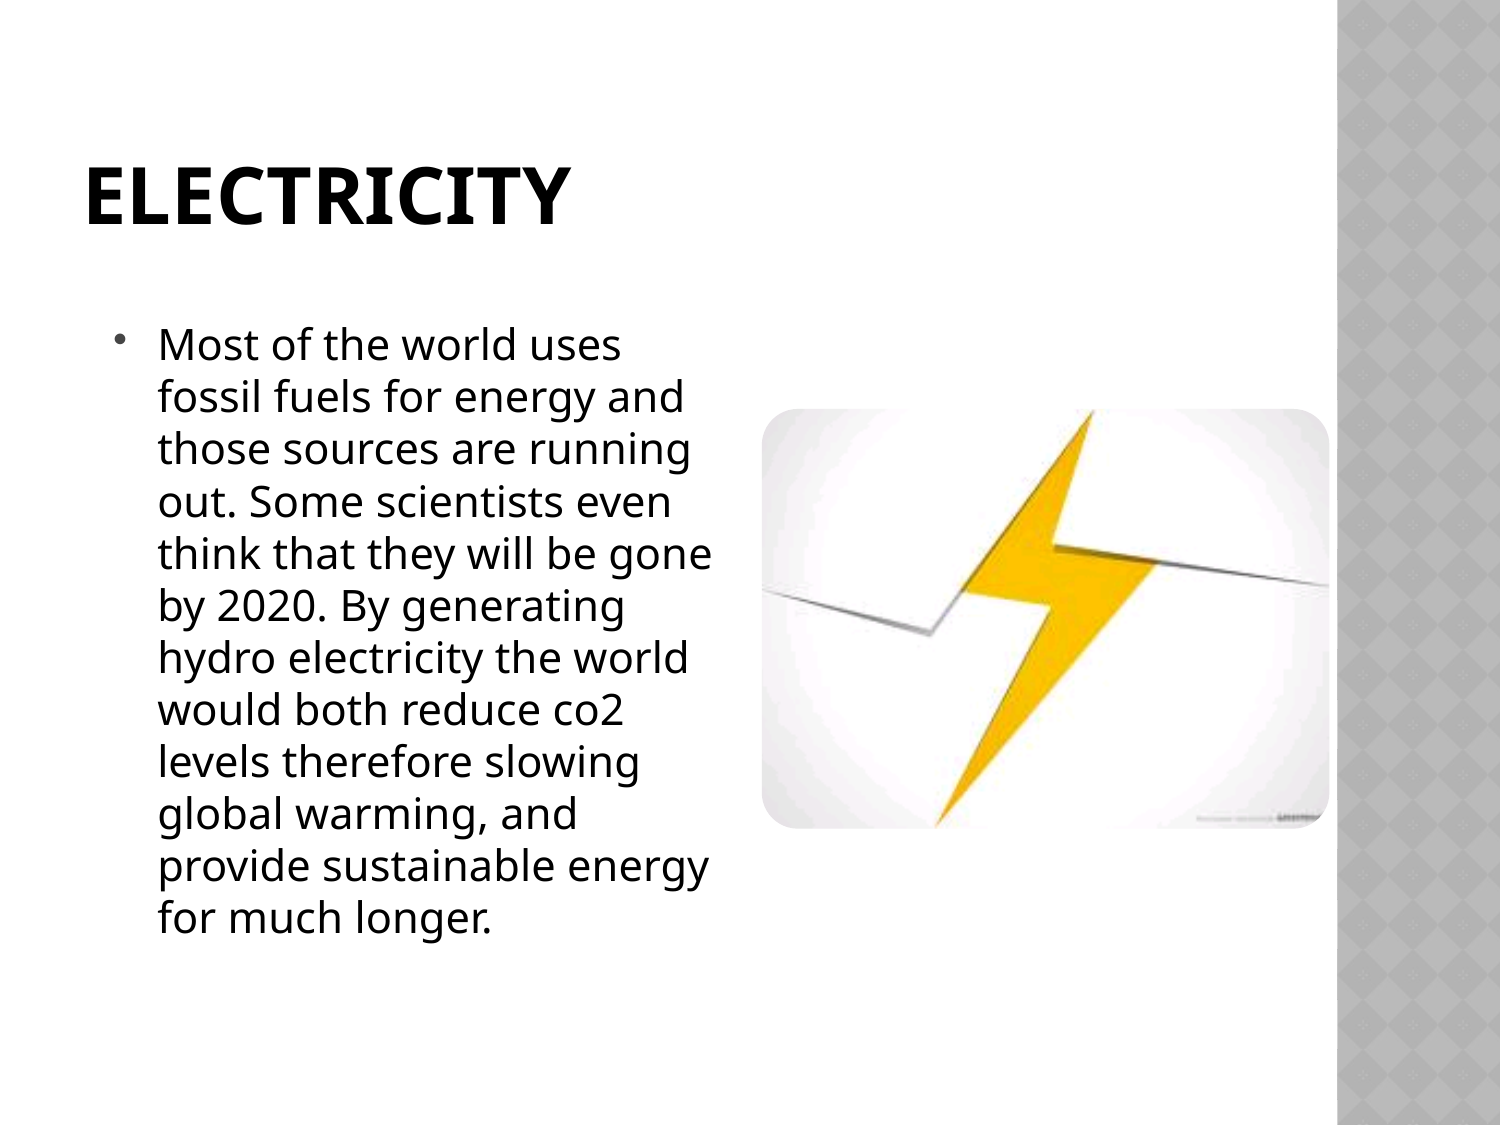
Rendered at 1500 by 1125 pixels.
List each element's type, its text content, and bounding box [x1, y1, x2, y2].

list Most of the world uses fossil fuels for energy and those sources are running out. Some scientists even think that they will be gone by 2020. By generating hydro electricity the world would both reduce co2 levels therefore slowing global warming, and provide sustainable energy for much longer. [100, 309, 739, 965]
picture [761, 408, 1330, 830]
title Electricity [75, 52, 1263, 240]
